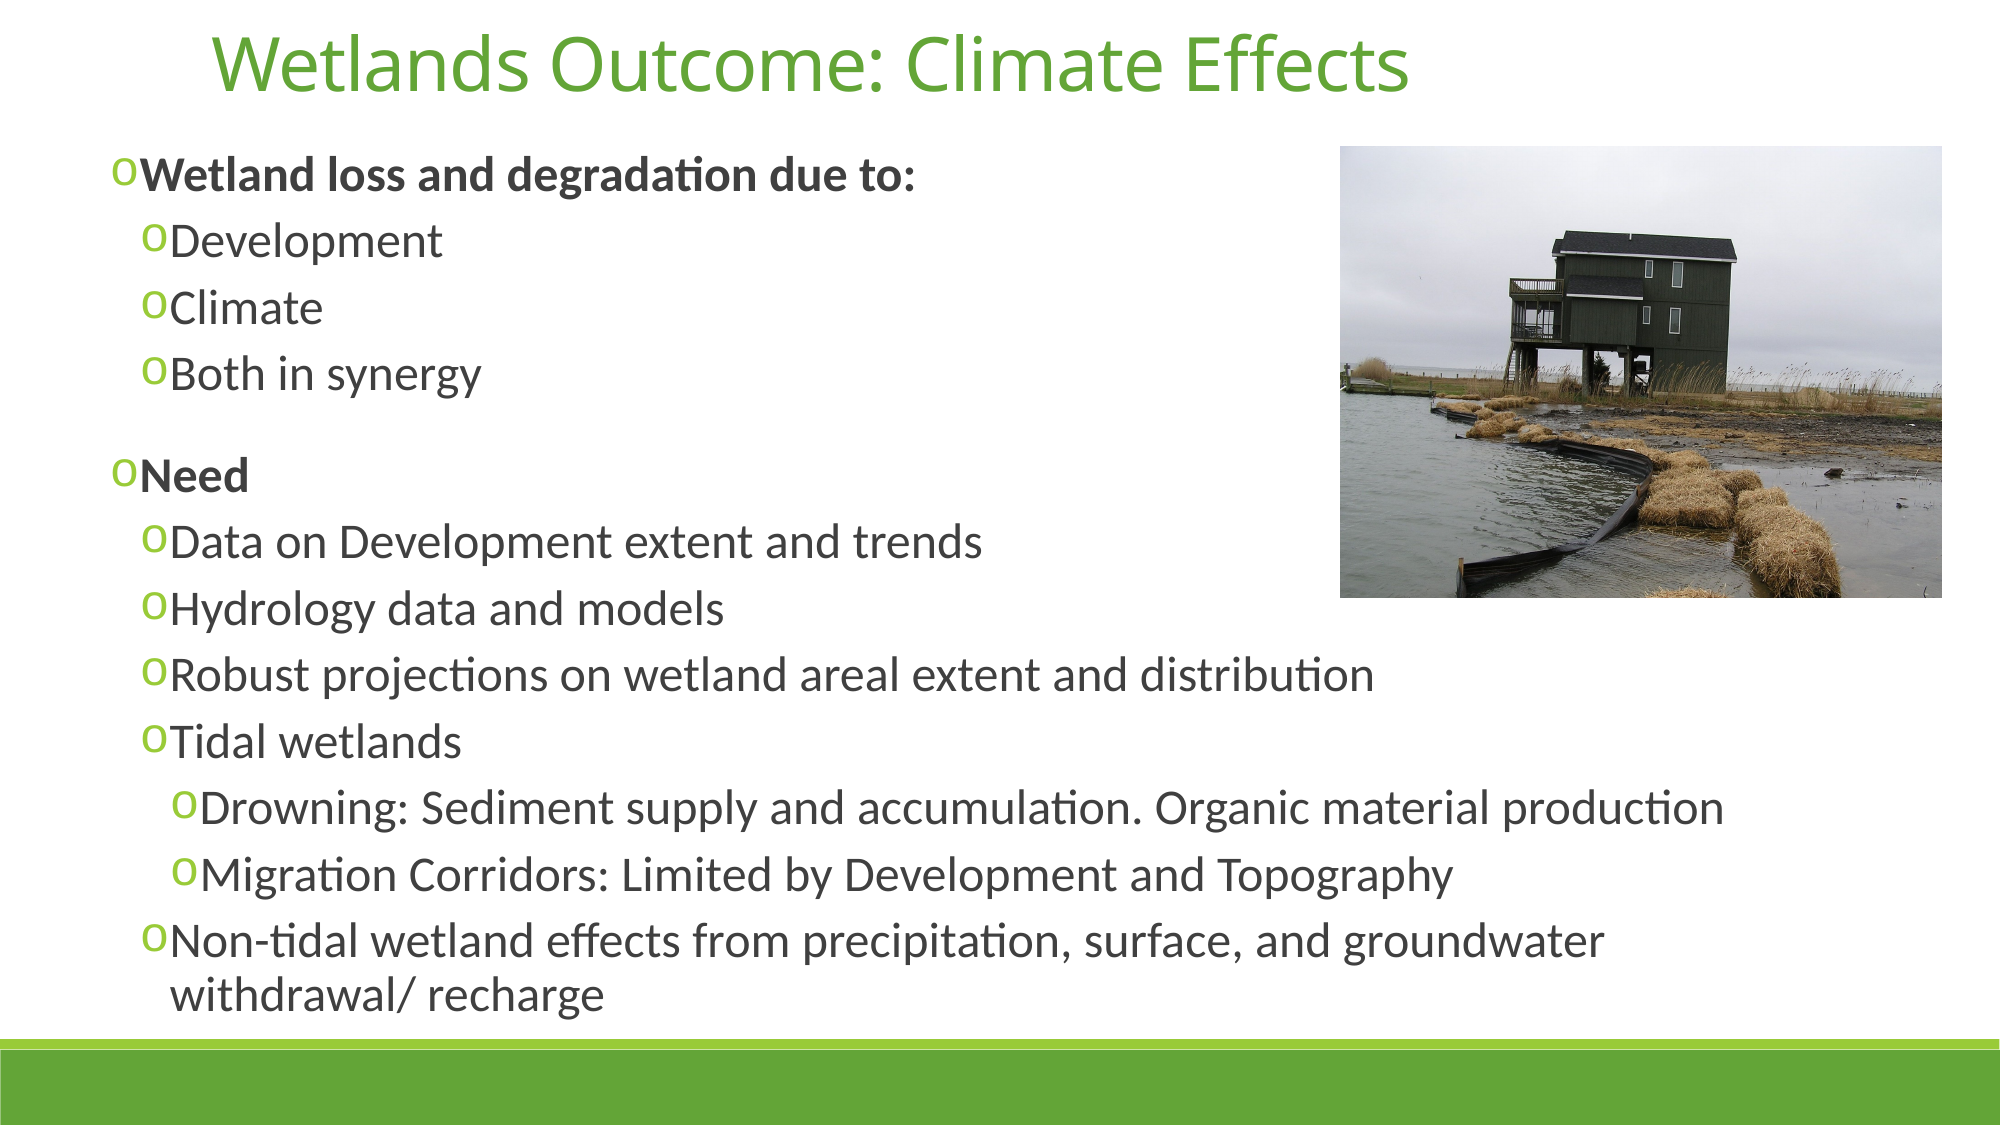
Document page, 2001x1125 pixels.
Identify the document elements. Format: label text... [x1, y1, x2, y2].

text_box Wetland loss and degradation due to: Development Climate Both in synergy Need Data on Development extent and trends Hydrology data and models Robust projections on wetland areal extent and distribution Tidal wetlands Drowning: Sediment supply and accumulation. Organic material production Migration Corridors: Limited by Development and Topography Non-tidal wetland effects from precipitation, surface, and groundwater withdrawal/ recharge [61, 107, 1851, 1111]
text_box Wetlands Outcome: Climate Effects [196, 23, 1660, 107]
picture [1340, 146, 1942, 598]
